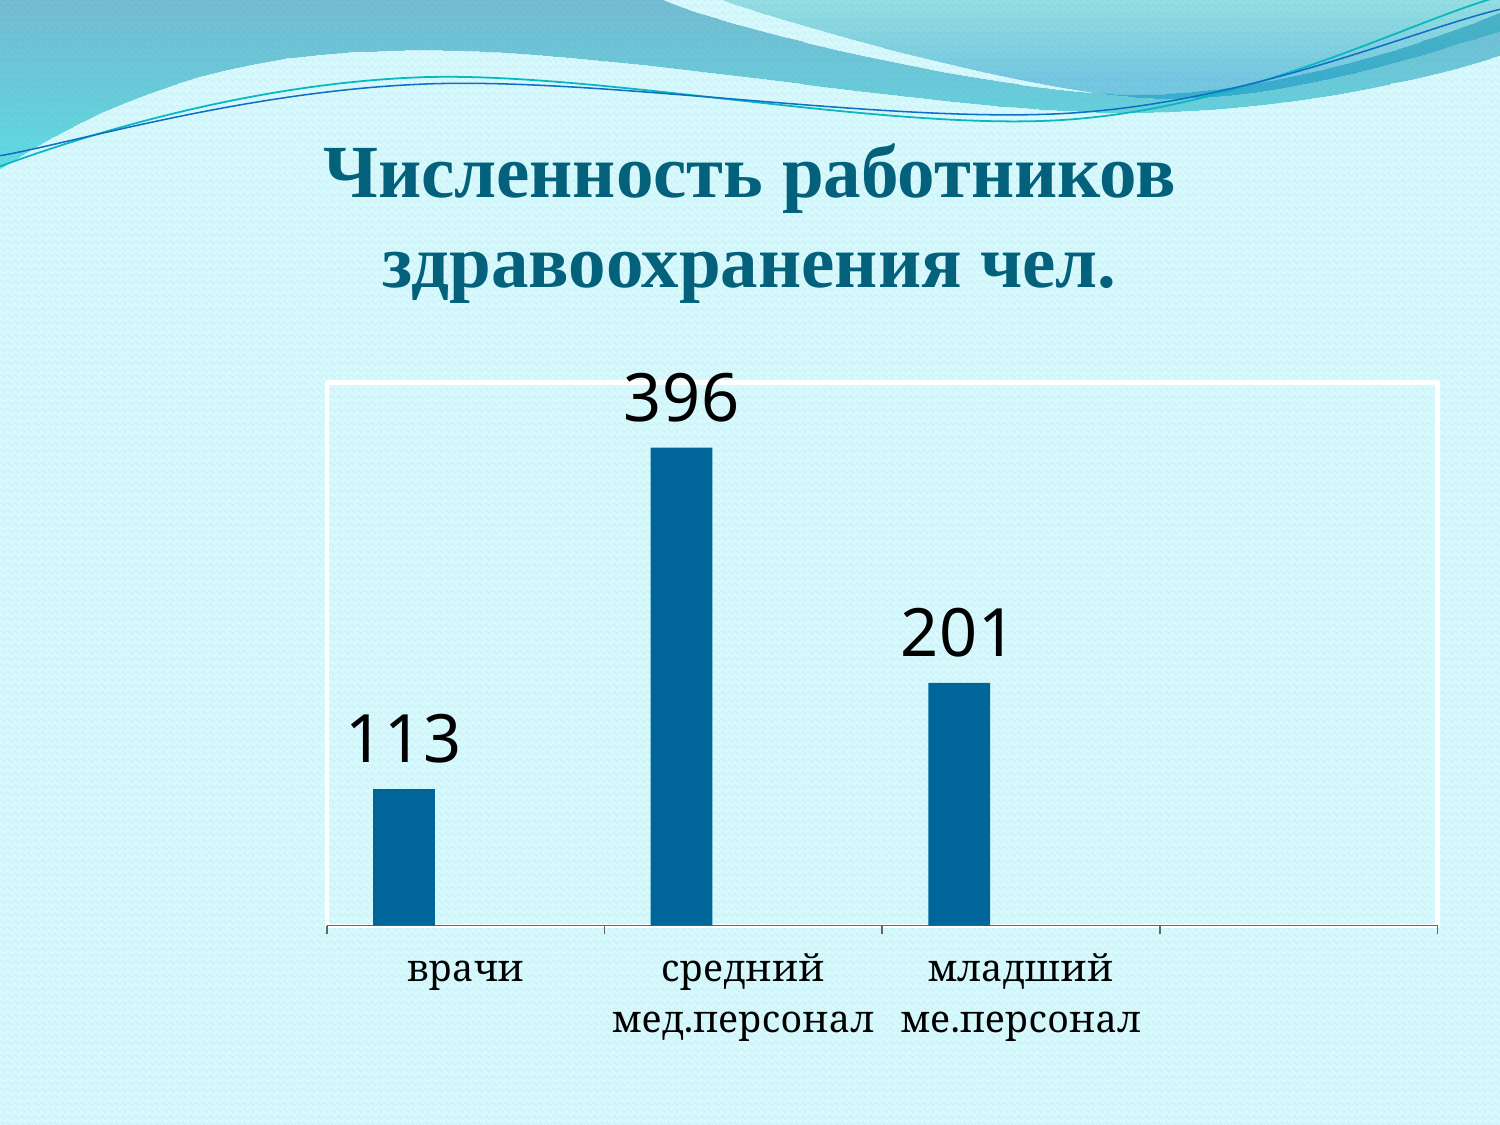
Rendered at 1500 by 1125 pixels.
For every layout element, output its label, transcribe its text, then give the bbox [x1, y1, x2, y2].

chart [253, 326, 1500, 1047]
title Численность работников здравоохранения чел. [75, 115, 1425, 303]
